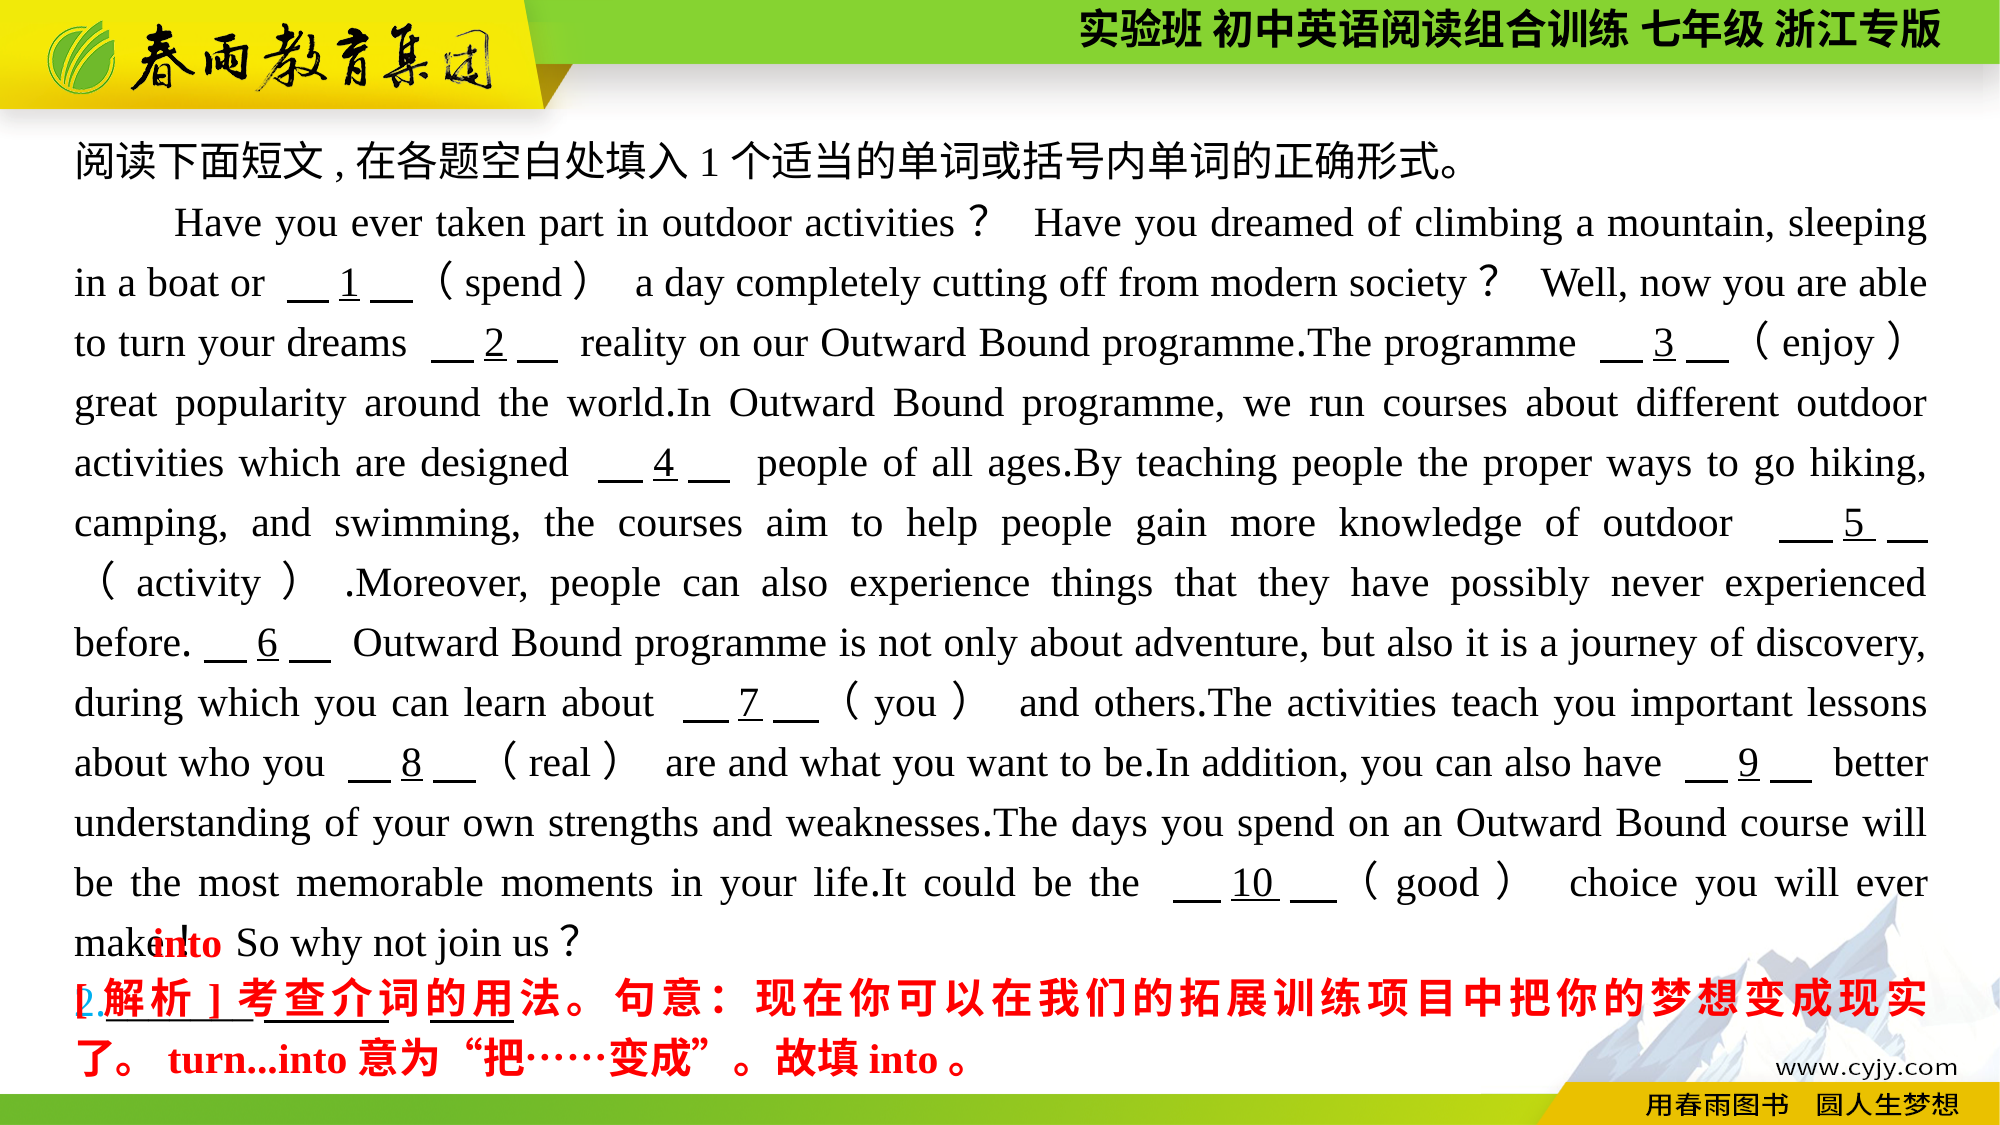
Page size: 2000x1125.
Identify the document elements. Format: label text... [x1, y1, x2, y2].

text_box into [137, 897, 238, 954]
list 阅读下面短文,在各题空白处填入1个适当的单词或括号内单词的正确形式。 Have you ever taken part in outdoor activities？ Have you dreamed of climbing a mountain, sleeping in a boat or 1 （spend） a day completely cutting off from modern society？ Well, now you are able to turn your dreams 2 reality on our Outward Bound programme.The programme 3 （enjoy） great popularity around the world.In Outward Bound programme, we run courses about different outdoor activities which are designed 4 people of all ages.By teaching people the proper ways to go hiking, camping, and swimming, the courses aim to help people gain more knowledge of outdoor 5 （activity）.Moreover, people can also experience things that they have possibly never experienced before. 6 Outward Bound programme is not only about adventure, but also it is a journey of discovery, during which you can learn about 7 （you） and others.The activities teach you important lessons about who you 8 （real） are and what you want to be.In addition, you can also have 9 better understanding of your own strengths and weaknesses.The days you spend on an Outward Bound course will be the most memorable moments in your life.It could be the 10 （good） choice you will ever make！ So why not join us？ 2._______ [59, 122, 1944, 954]
text_box [解析]考查介词的用法。句意：现在你可以在我们的拓展训练项目中把你的梦想变成现实了。turn...into意为“把……变成”。故填into。 [59, 954, 1944, 1090]
picture [0, 0, 2000, 1125]
